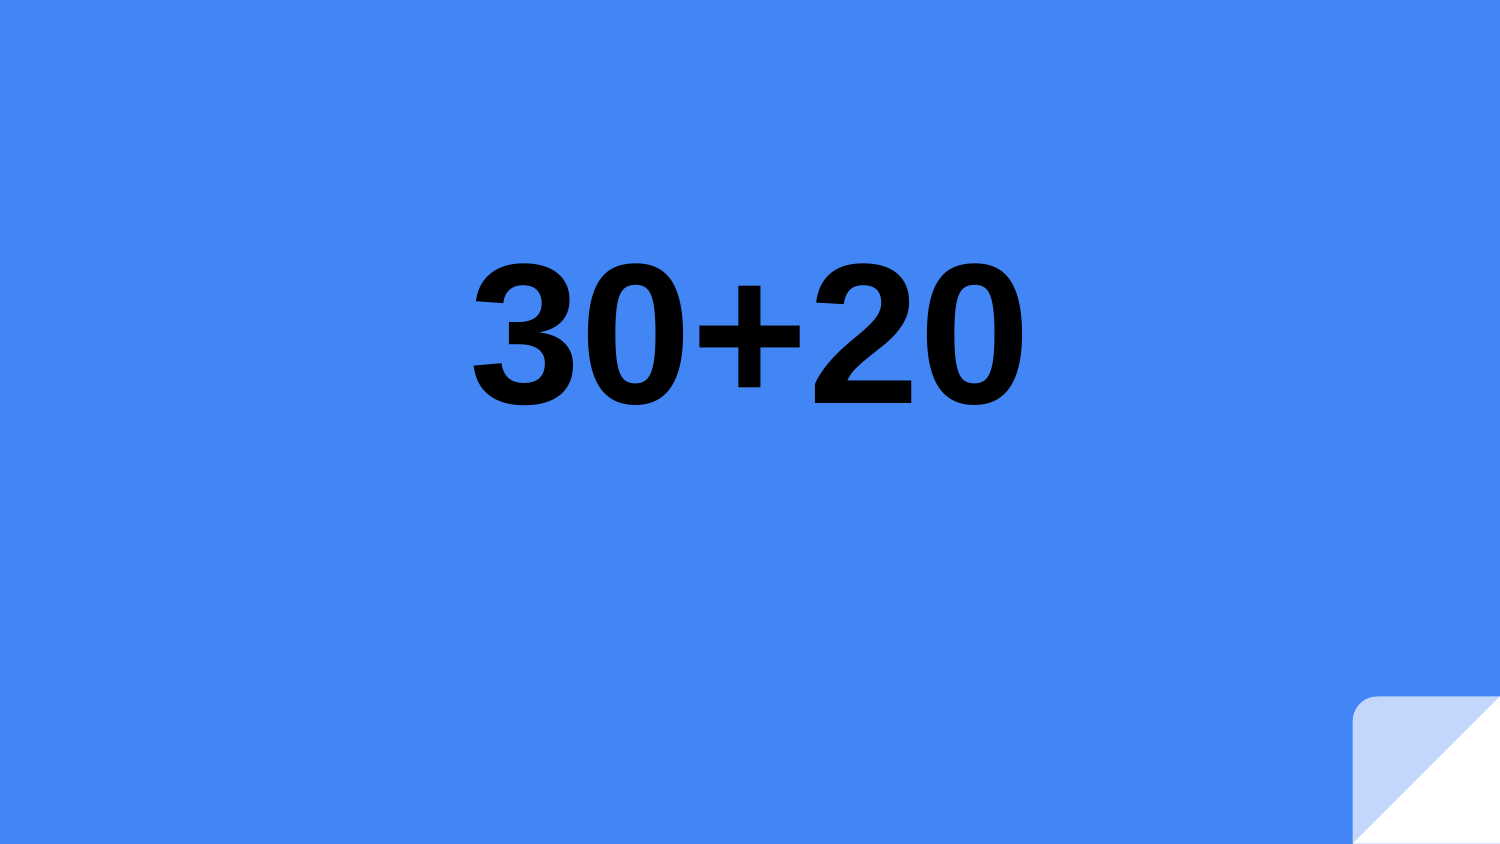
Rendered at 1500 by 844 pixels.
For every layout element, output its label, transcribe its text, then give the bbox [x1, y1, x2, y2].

title 30+20 [51, 207, 1449, 459]
